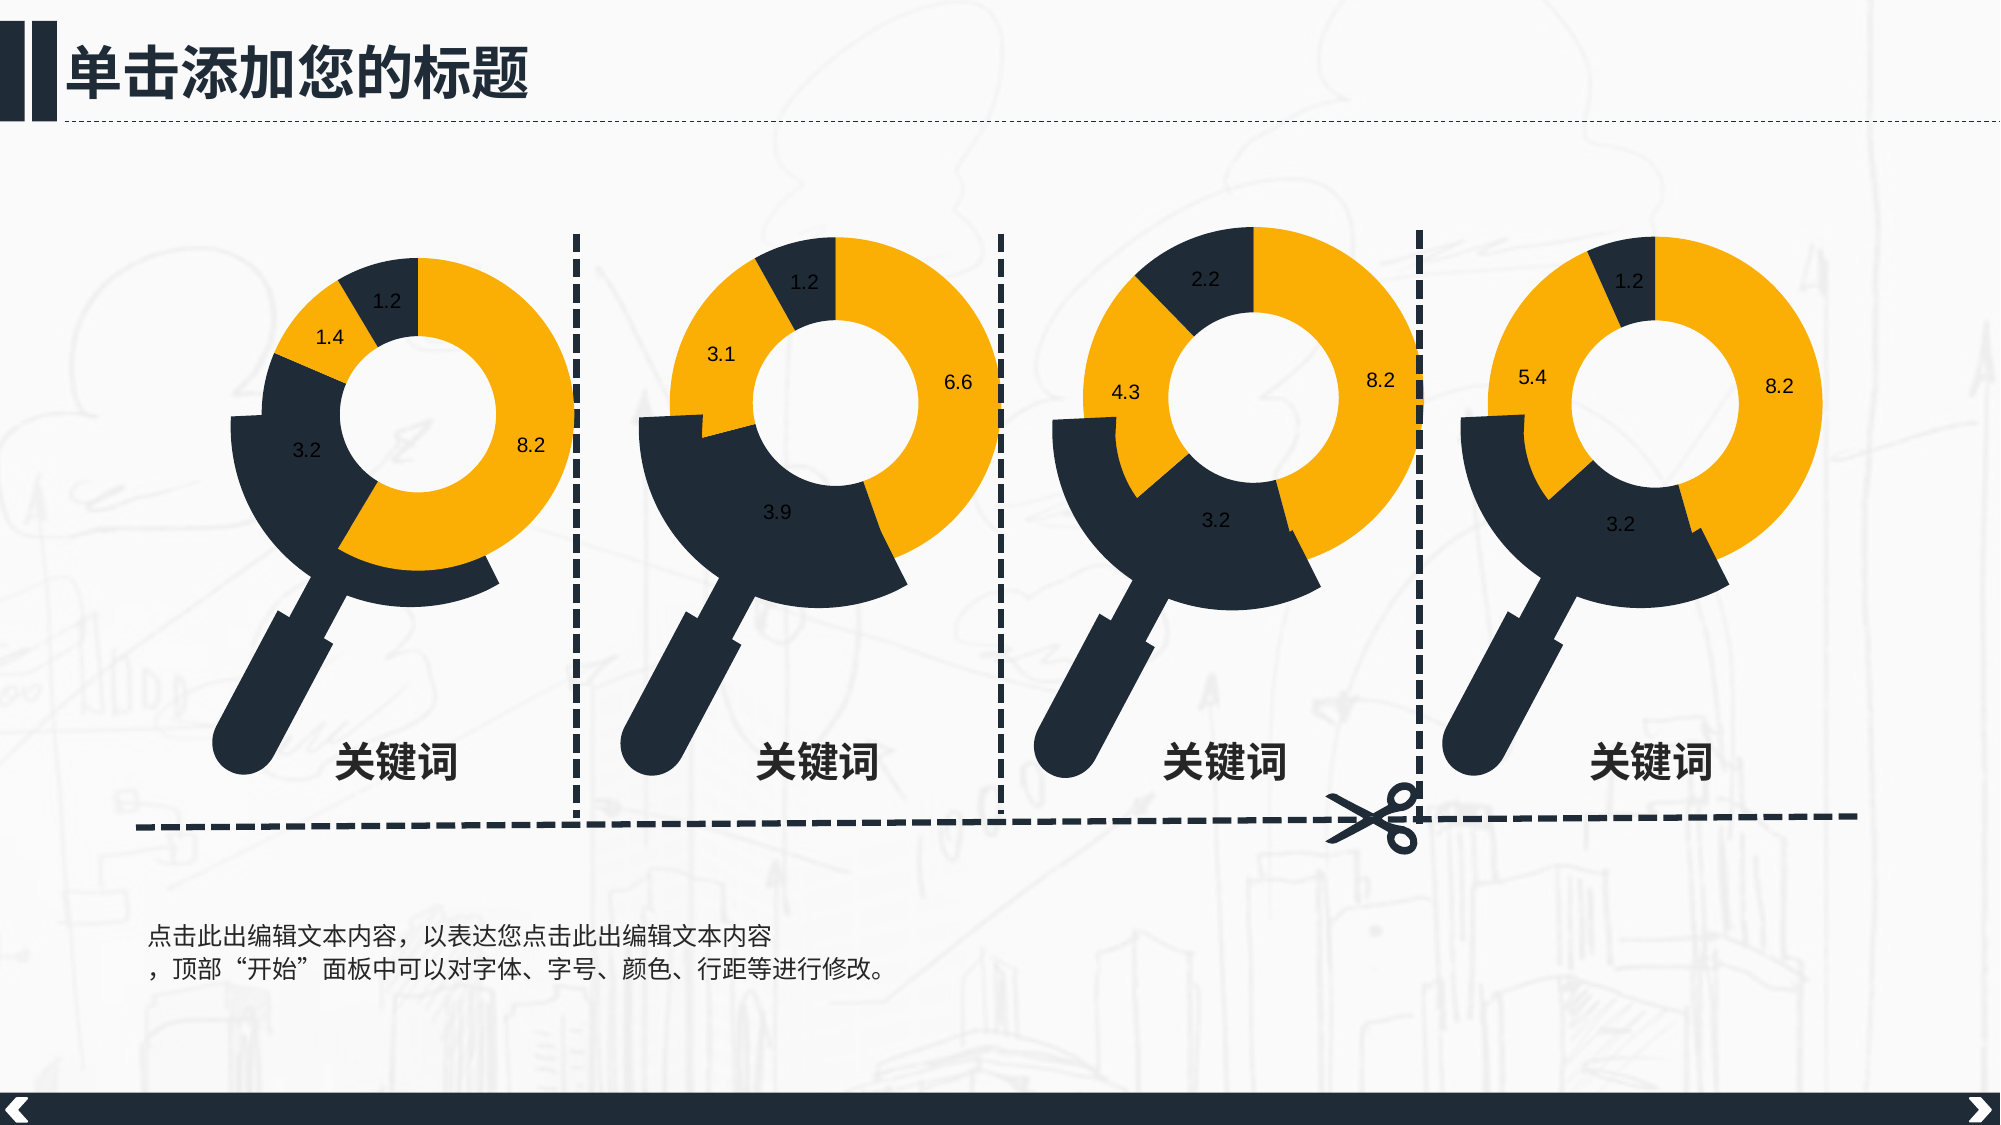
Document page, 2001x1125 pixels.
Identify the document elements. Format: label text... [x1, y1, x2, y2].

text_box [310, 578, 501, 609]
text_box 点击此出编辑文本内容，以表达您点击此出编辑文本内容 ，顶部“开始”面板中可以对字体、字号、颜色、行距等进行修改。 [132, 910, 1900, 991]
text_box [1325, 828, 1366, 844]
text_box [1441, 609, 1565, 777]
chart [173, 219, 1917, 579]
text_box [1381, 828, 1418, 855]
text_box 关键词 [1148, 728, 1304, 794]
text_box 关键词 [319, 728, 475, 794]
text_box [1325, 782, 1418, 816]
text_box [211, 608, 335, 776]
text_box [1124, 576, 1323, 612]
text_box [1513, 579, 1578, 647]
text_box [714, 576, 909, 610]
text_box [692, 579, 756, 647]
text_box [135, 816, 1863, 828]
text_box 关键词 [1574, 728, 1730, 794]
text_box [1540, 579, 1731, 610]
text_box [619, 609, 743, 777]
text_box 关键词 [740, 728, 896, 794]
text_box [1105, 581, 1169, 649]
text_box [283, 578, 348, 646]
text_box [1032, 612, 1157, 779]
